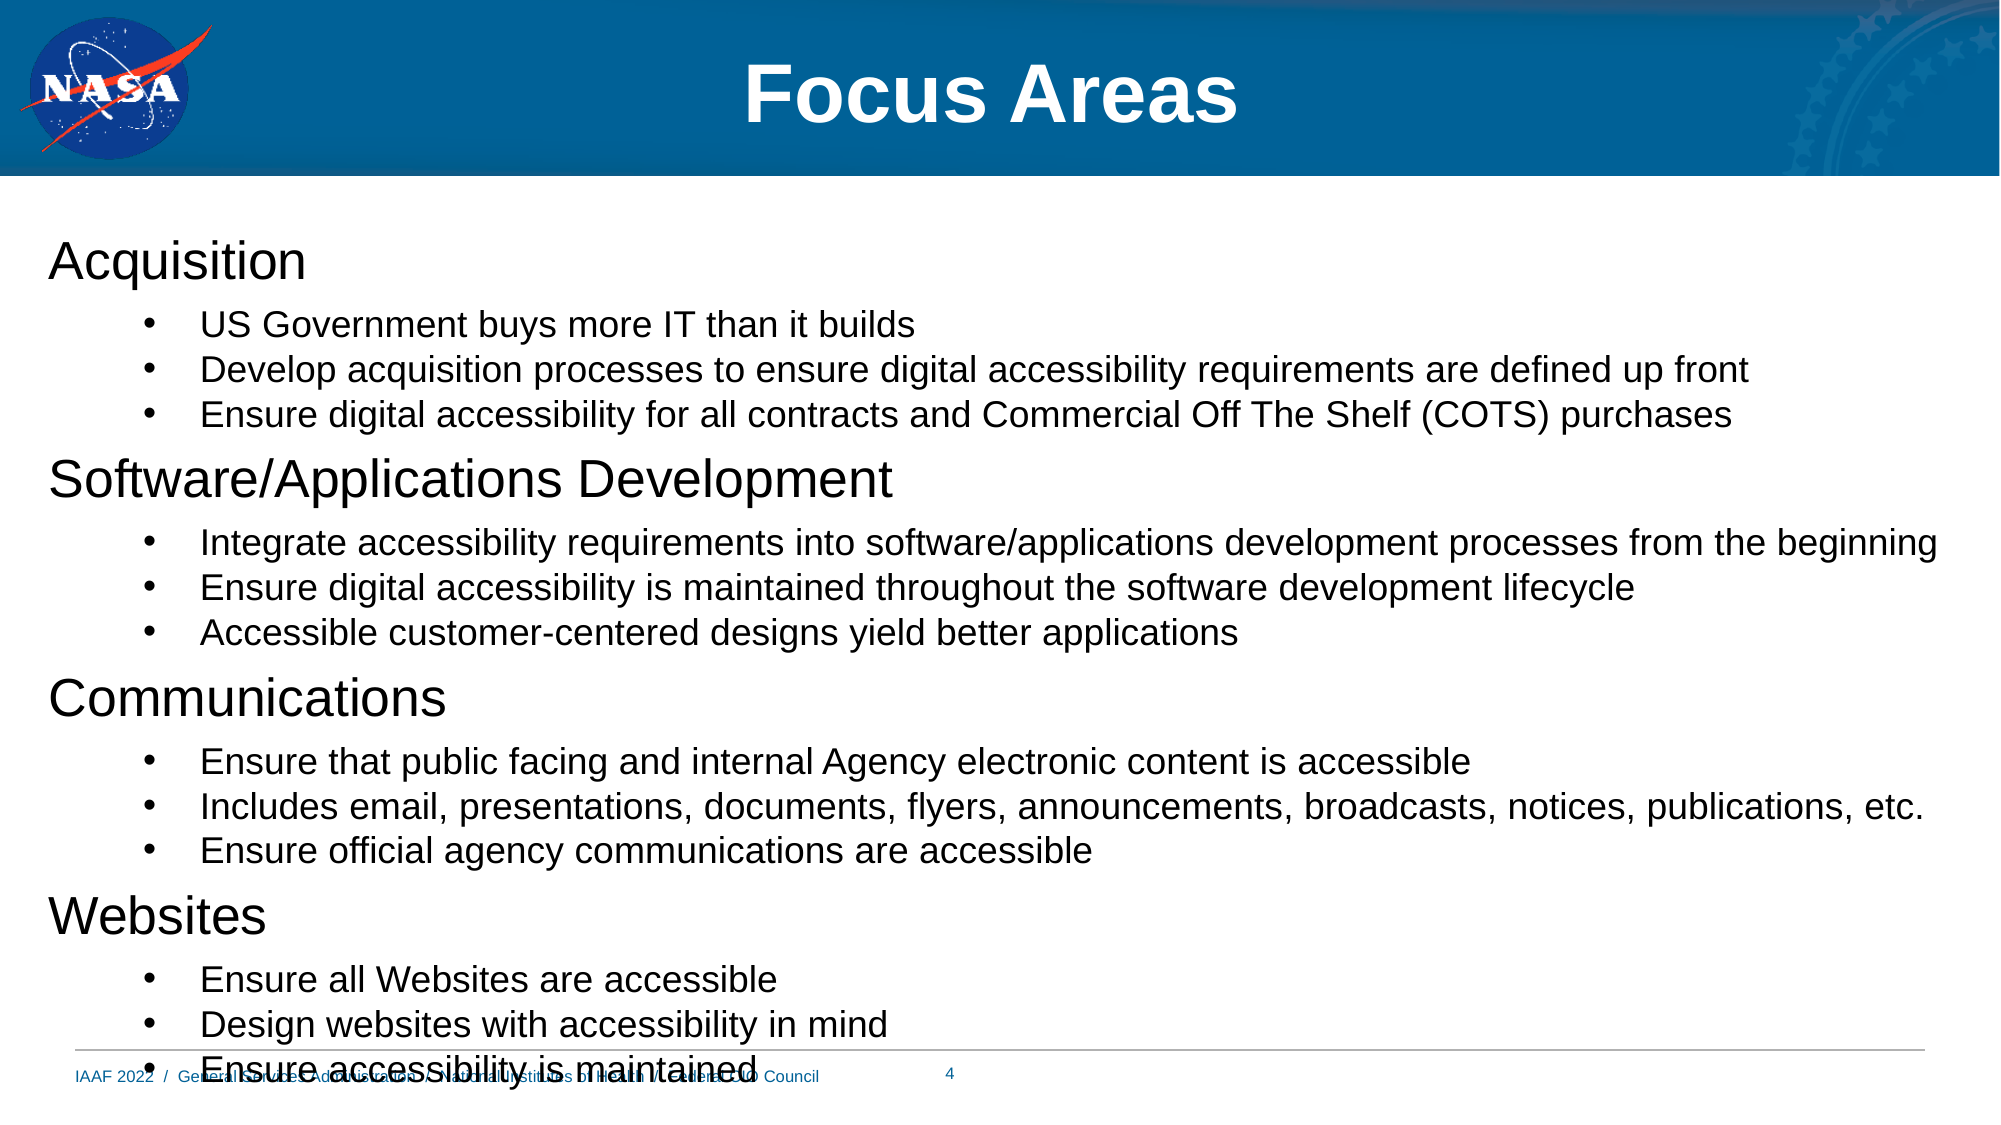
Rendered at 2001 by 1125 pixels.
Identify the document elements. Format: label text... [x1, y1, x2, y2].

picture [0, 0, 2000, 176]
slide_number 4 [725, 1042, 1176, 1103]
picture [0, 168, 666, 178]
list Acquisition US Government buys more IT than it builds Develop acquisition processes to ensure digital accessibility requirements are defined up front Ensure digital accessibility for all contracts and Commercial Off The Shelf (COTS) purchases Software/Applications Development Integrate accessibility requirements into software/applications development processes from the beginning Ensure digital accessibility is maintained throughout the software development lifecycle Accessible customer-centered designs yield better applications Communications Ensure that public facing and internal Agency electronic content is accessible Includes email, presentations, documents, flyers, announcements, broadcasts, notices, publications, etc. Ensure official agency communications are accessible Websites Ensure all Websites are accessible Design websites with accessibility in mind Ensure accessibility is maintained [34, 218, 2000, 1103]
title Focus Areas [274, 42, 1710, 142]
